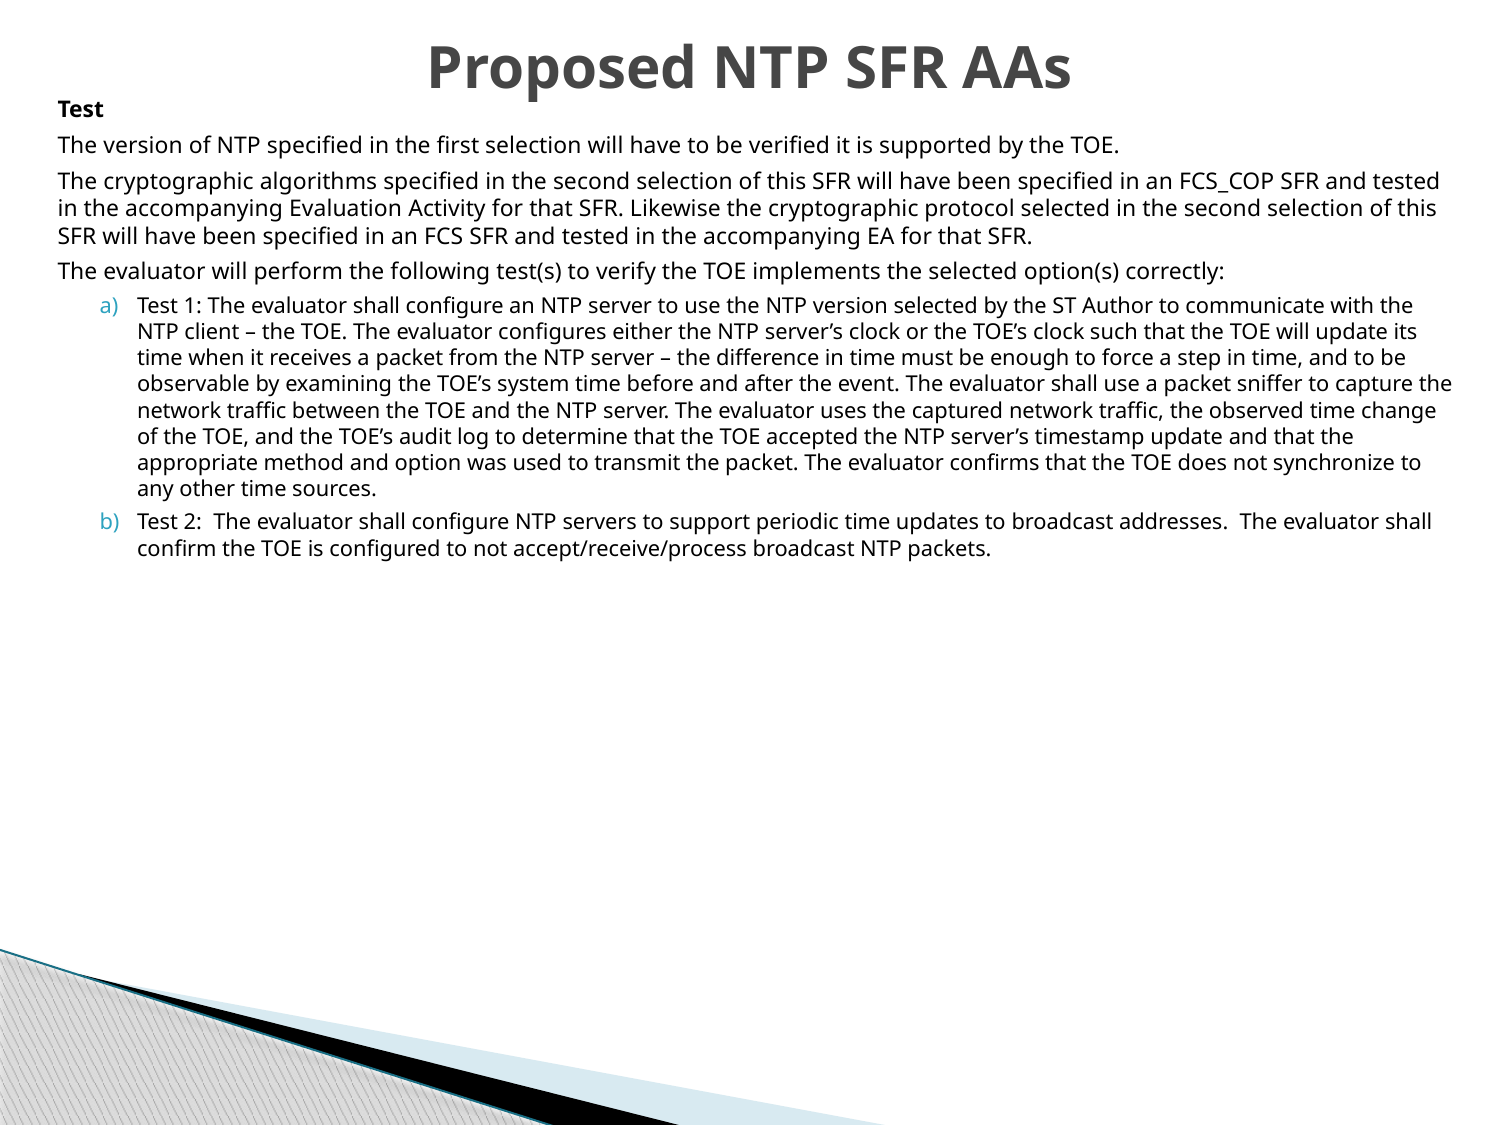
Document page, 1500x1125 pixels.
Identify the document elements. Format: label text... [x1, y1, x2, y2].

list Test The version of NTP specified in the first selection will have to be verified it is supported by the TOE. The cryptographic algorithms specified in the second selection of this SFR will have been specified in an FCS_COP SFR and tested in the accompanying Evaluation Activity for that SFR. Likewise the cryptographic protocol selected in the second selection of this SFR will have been specified in an FCS SFR and tested in the accompanying EA for that SFR. The evaluator will perform the following test(s) to verify the TOE implements the selected option(s) correctly: Test 1: The evaluator shall configure an NTP server to use the NTP version selected by the ST Author to communicate with the NTP client – the TOE. The evaluator configures either the NTP server’s clock or the TOE’s clock such that the TOE will update its time when it receives a packet from the NTP server – the difference in time must be enough to force a step in time, and to be observable by examining the TOE’s system time before and after the event. The evaluator shall use a packet sniffer to capture the network traffic between the TOE and the NTP server. The evaluator uses the captured network traffic, the observed time change of the TOE, and the TOE’s audit log to determine that the TOE accepted the NTP server’s timestamp update and that the appropriate method and option was used to transmit the packet. The evaluator confirms that the TOE does not synchronize to any other time sources. Test 2: The evaluator shall configure NTP servers to support periodic time updates to broadcast addresses. The evaluator shall confirm the TOE is configured to not accept/receive/process broadcast NTP packets. [24, 87, 1475, 1050]
title Proposed NTP SFR AAs [74, 22, 1425, 110]
